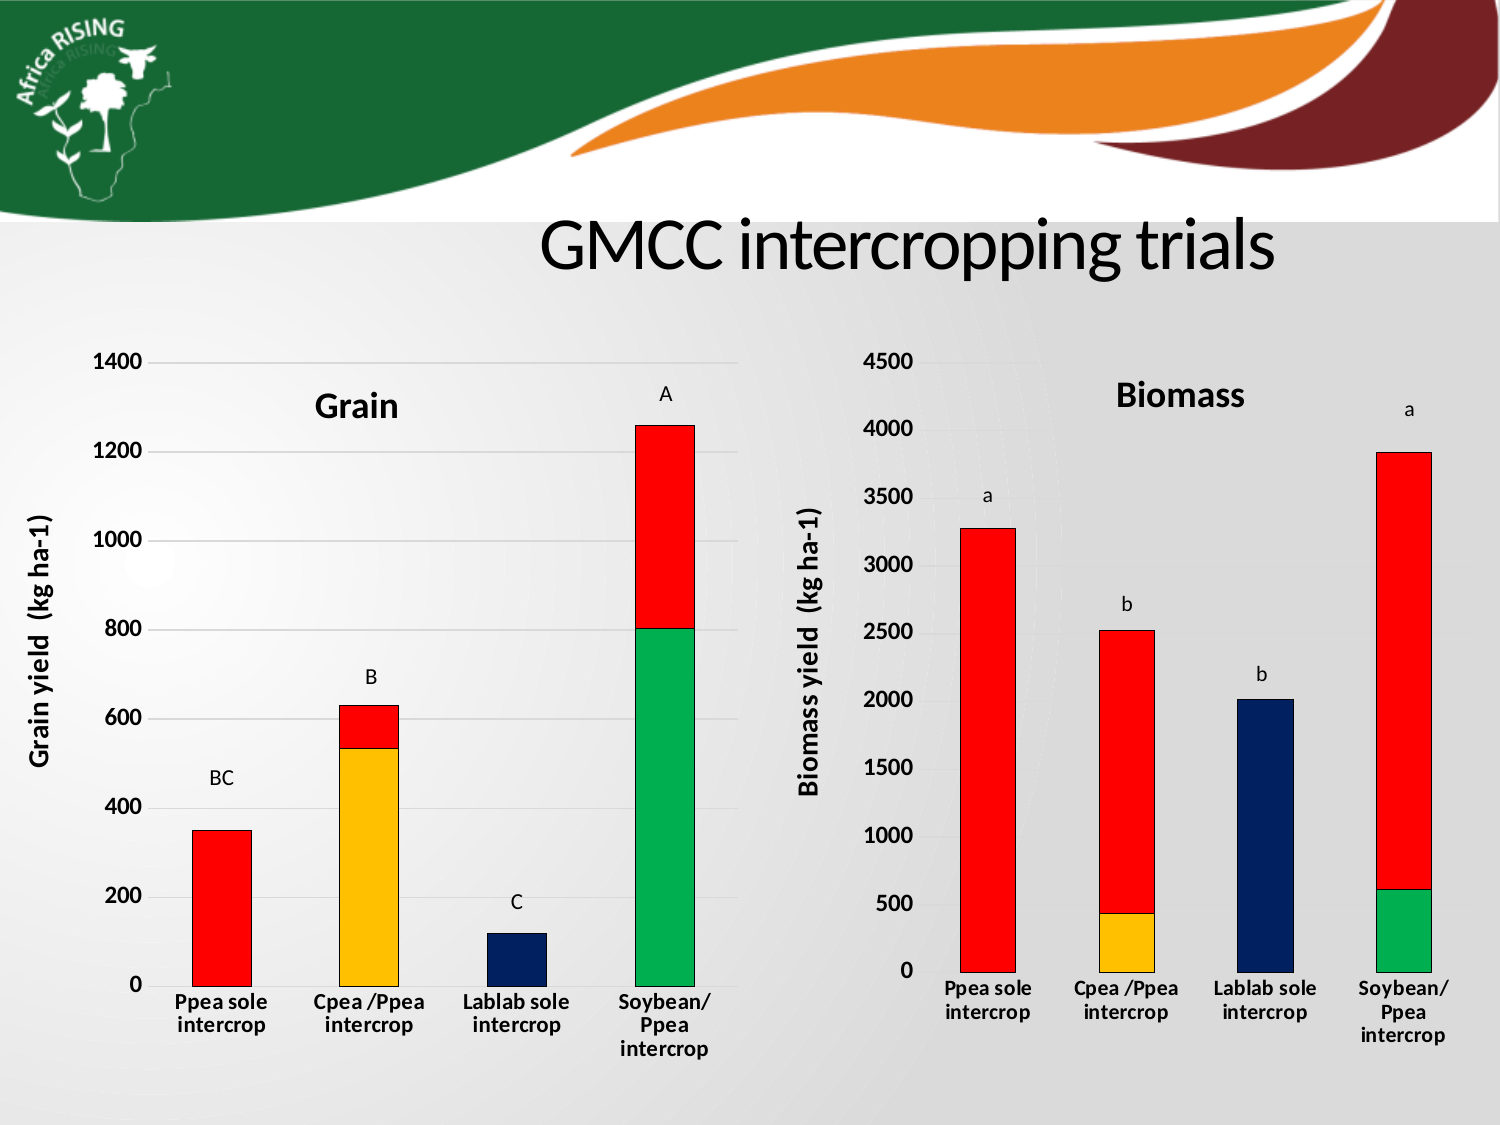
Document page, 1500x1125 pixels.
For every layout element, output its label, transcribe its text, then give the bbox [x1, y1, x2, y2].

chart [774, 335, 1488, 1064]
picture [0, 0, 1499, 222]
title GMCC intercropping trials [525, 187, 1338, 375]
chart [4, 336, 756, 1090]
